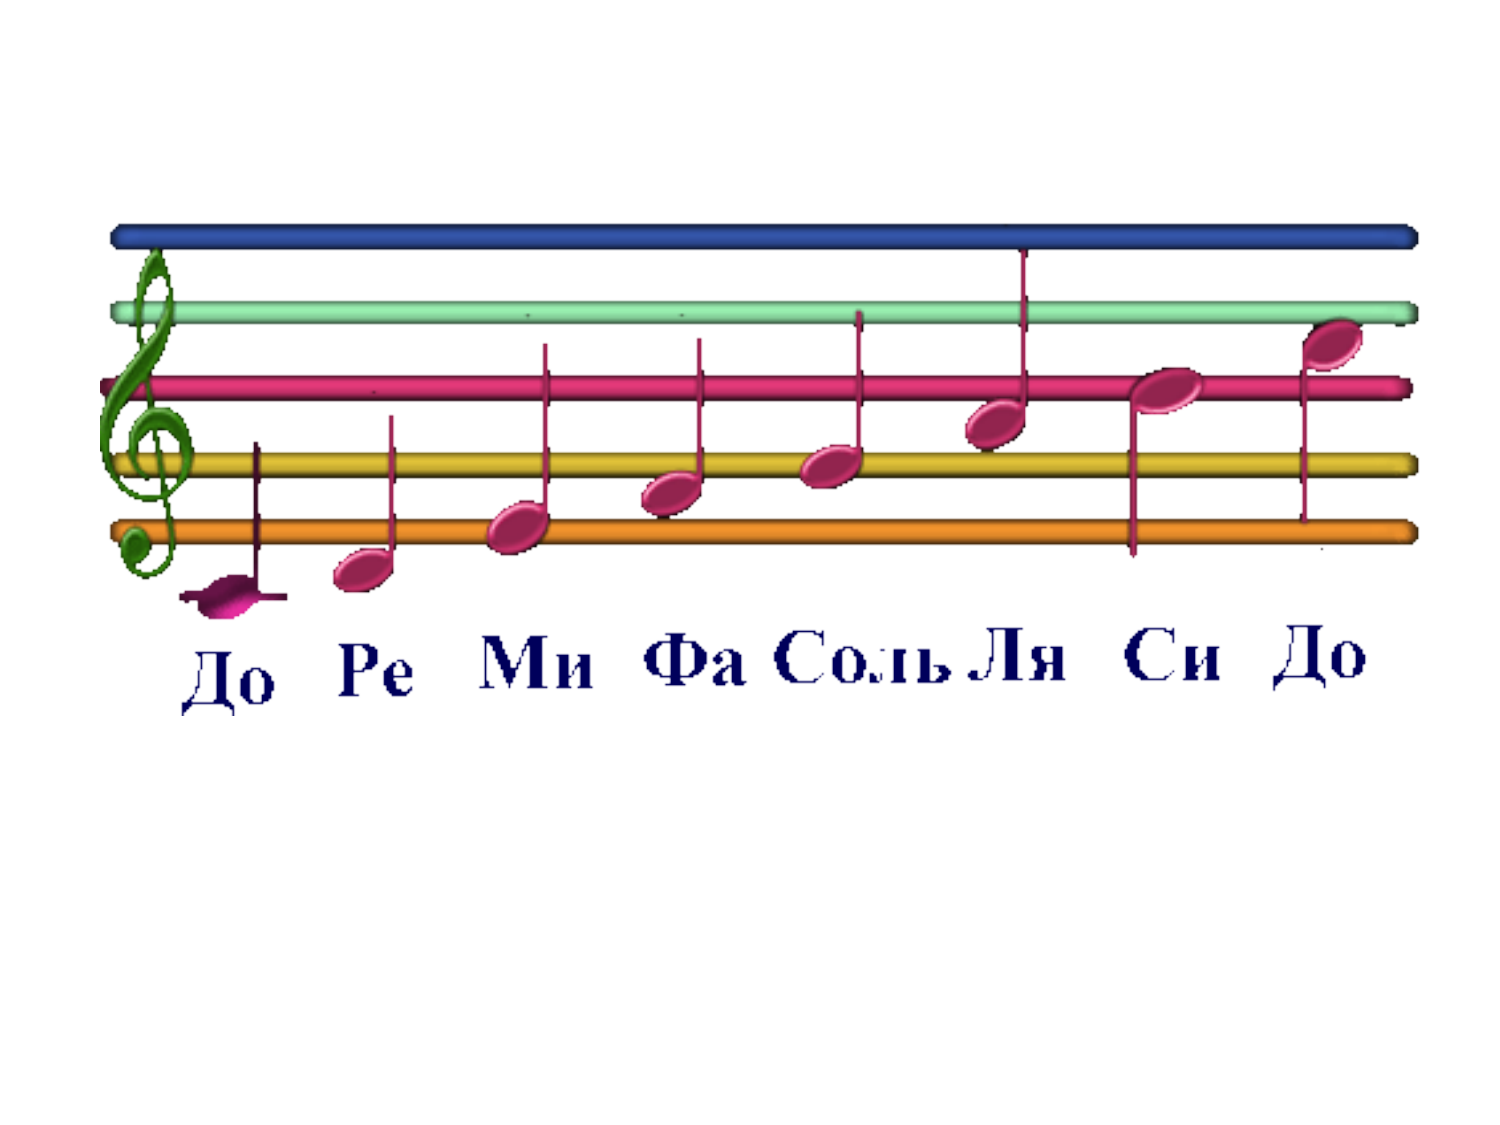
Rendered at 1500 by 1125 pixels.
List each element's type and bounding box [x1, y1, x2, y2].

picture [100, 219, 1425, 717]
